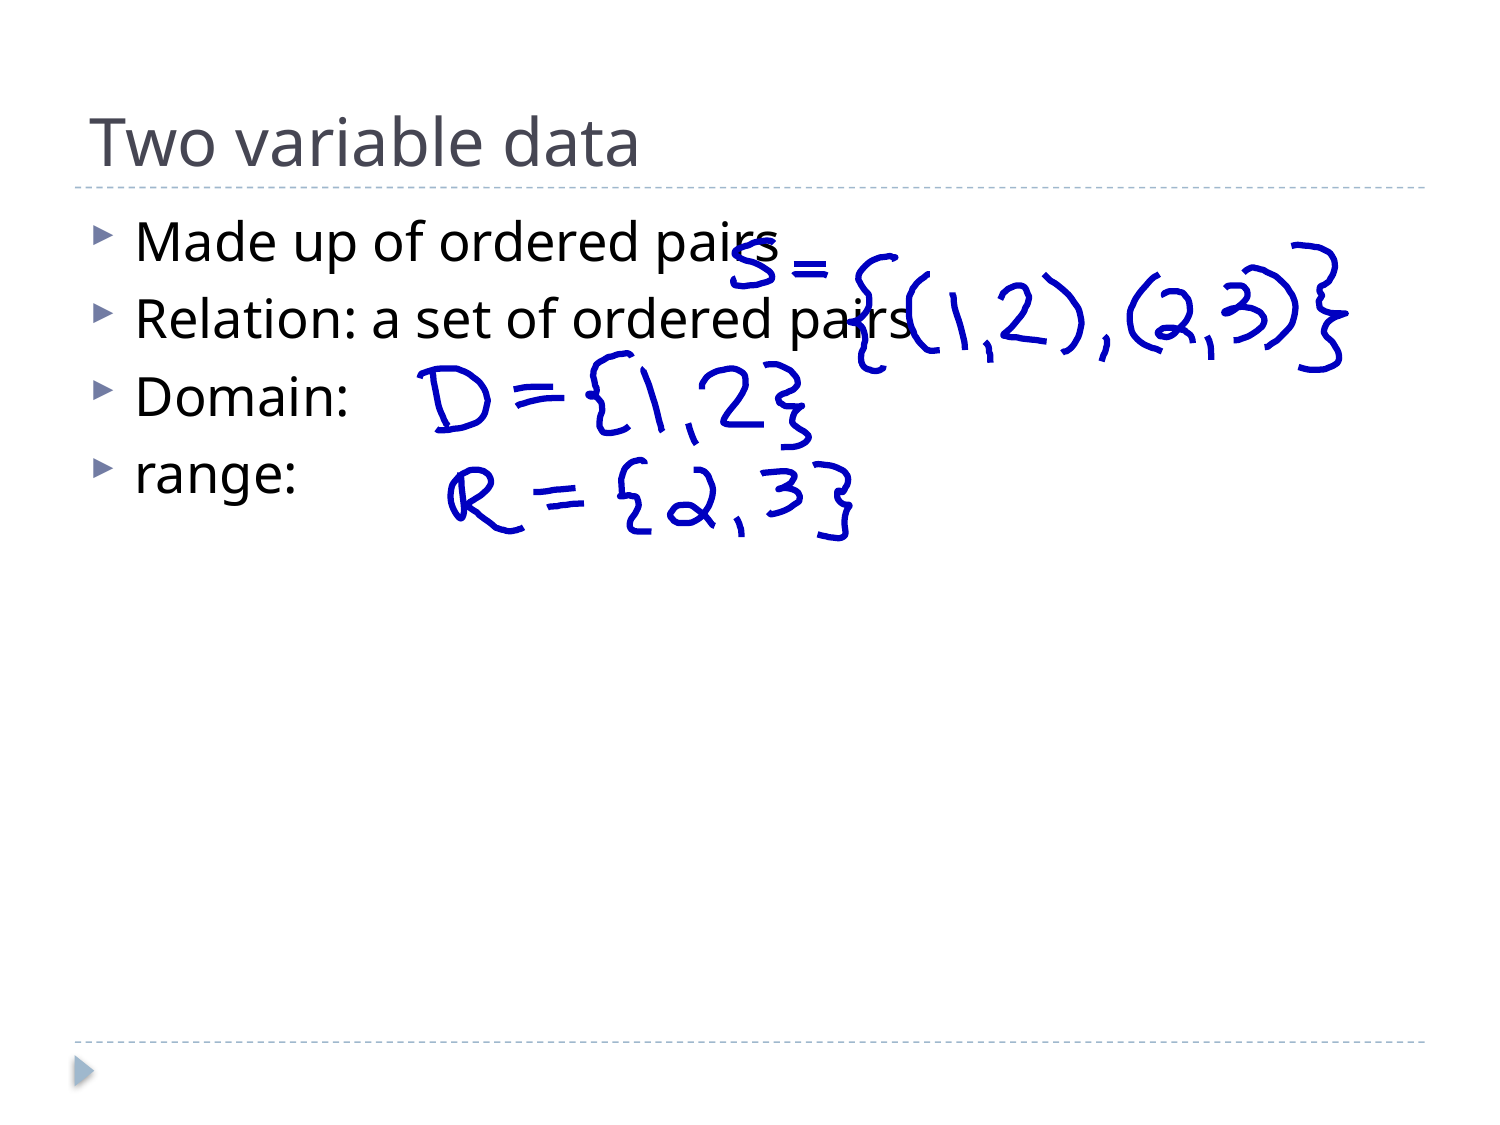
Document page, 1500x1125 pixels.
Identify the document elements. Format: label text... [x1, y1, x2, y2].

text_box [1223, 284, 1259, 342]
list Made up of ordered pairs Relation: a set of ordered pairs Domain: range: [75, 200, 1425, 1010]
text_box [1128, 273, 1163, 353]
text_box [642, 367, 664, 433]
text_box [735, 517, 743, 538]
text_box [984, 341, 992, 363]
text_box [908, 273, 940, 352]
text_box [418, 367, 489, 431]
text_box [848, 255, 897, 372]
text_box [516, 397, 565, 407]
text_box [1291, 244, 1347, 371]
text_box [587, 352, 633, 434]
text_box [533, 487, 576, 493]
text_box [812, 463, 851, 539]
text_box [619, 459, 652, 533]
text_box [732, 239, 775, 287]
text_box [669, 468, 716, 527]
title Two variable data [75, 24, 1425, 188]
text_box [449, 468, 524, 533]
text_box [1157, 290, 1194, 344]
text_box [999, 284, 1047, 343]
text_box [687, 423, 698, 445]
text_box [1100, 335, 1108, 362]
text_box [760, 470, 801, 516]
text_box [1043, 273, 1083, 354]
text_box [513, 385, 554, 391]
text_box [701, 367, 764, 426]
text_box [1242, 266, 1295, 348]
text_box [951, 292, 966, 351]
text_box [1206, 335, 1212, 360]
text_box [792, 273, 828, 277]
text_box [547, 502, 585, 509]
text_box [763, 363, 810, 448]
